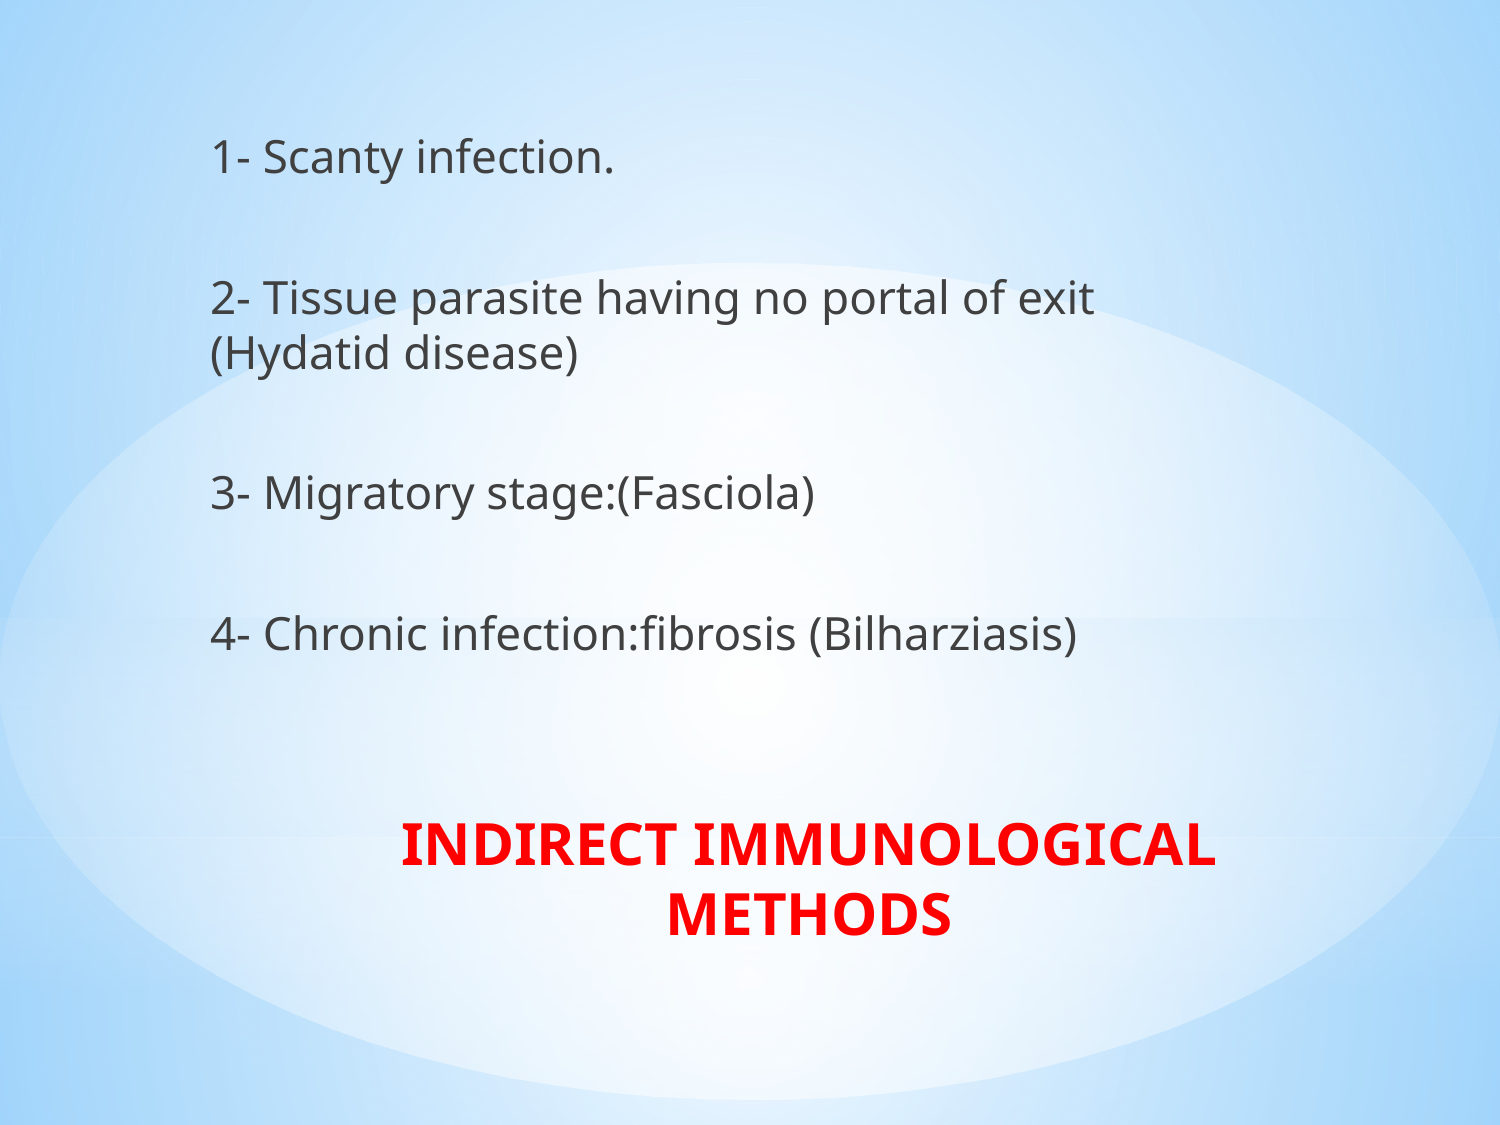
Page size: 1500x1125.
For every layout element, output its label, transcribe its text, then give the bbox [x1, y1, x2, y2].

list 1- Scanty infection. 2- Tissue parasite having no portal of exit (Hydatid disease) 3- Migratory stage:(Fasciola) 4- Chronic infection:fibrosis (Bilharziasis) [187, 120, 1238, 690]
title INDIRECT IMMUNOLOGICAL METHODS [275, 800, 1344, 988]
